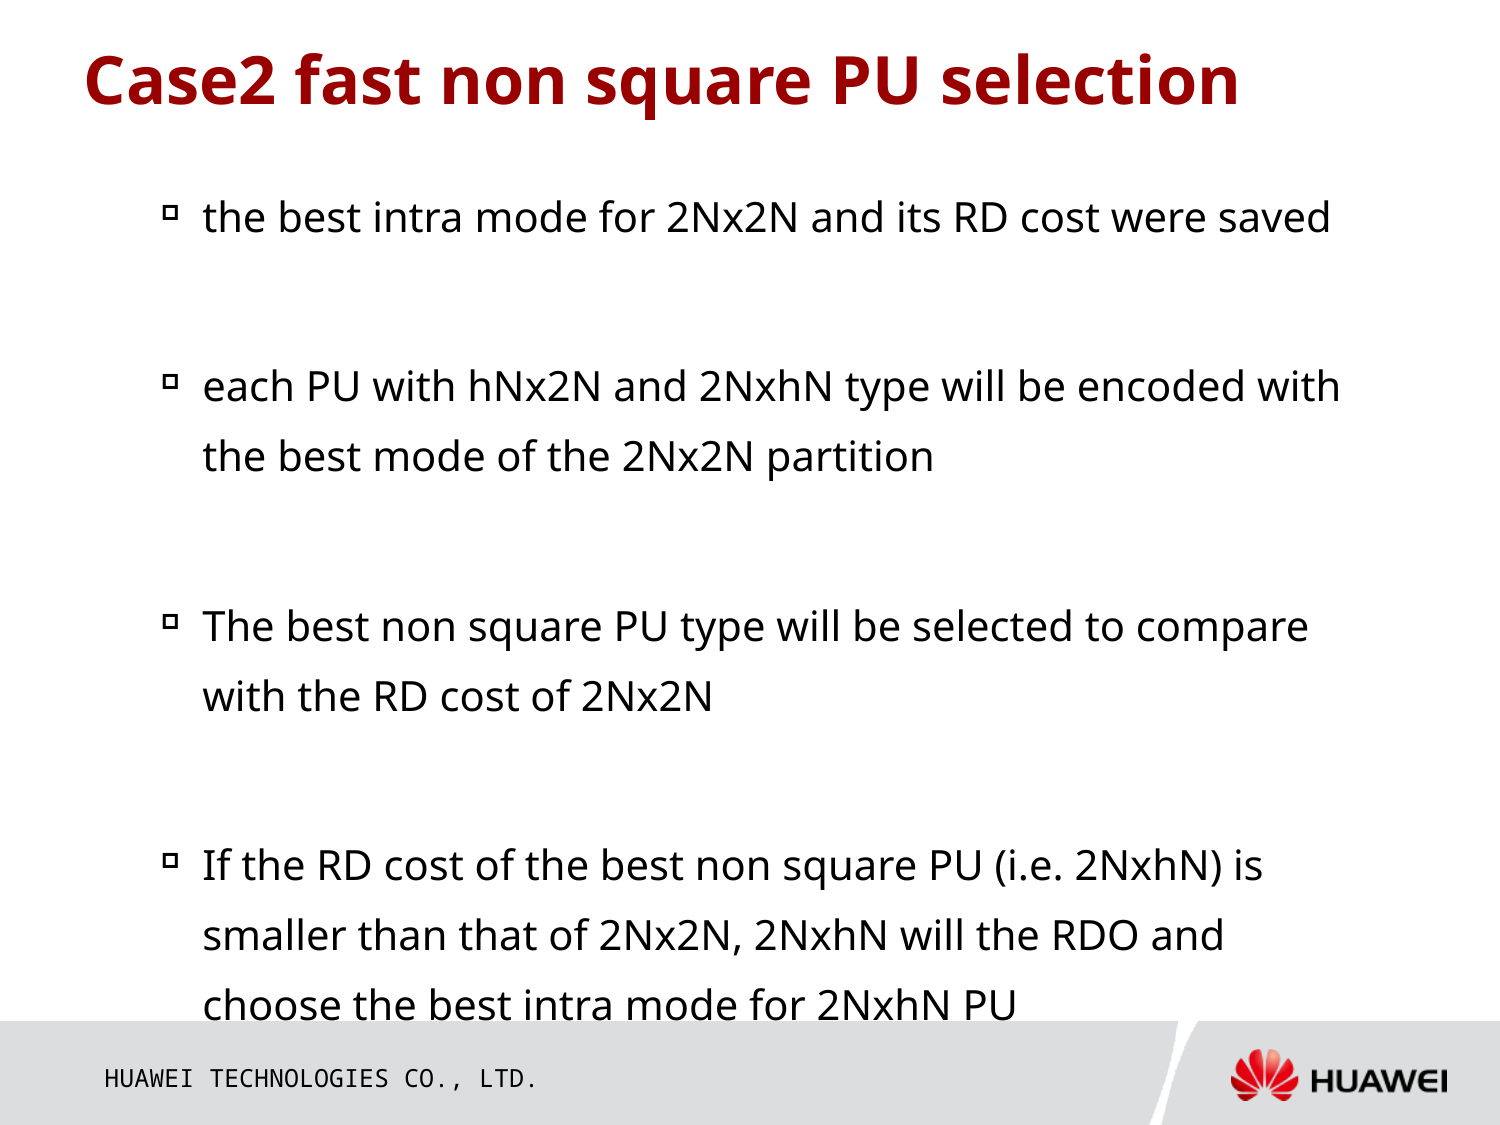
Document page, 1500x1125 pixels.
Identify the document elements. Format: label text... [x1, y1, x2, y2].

list the best intra mode for 2Nx2N and its RD cost were saved each PU with hNx2N and 2NxhN type will be encoded with the best mode of the 2Nx2N partition The best non square PU type will be selected to compare with the RD cost of 2Nx2N If the RD cost of the best non square PU (i.e. 2NxhN) is smaller than that of 2Nx2N, 2NxhN will the RDO and choose the best intra mode for 2NxhN PU [81, 163, 1384, 1020]
picture [0, 1021, 1500, 1125]
title Case2 fast non square PU selection [70, 23, 1342, 132]
